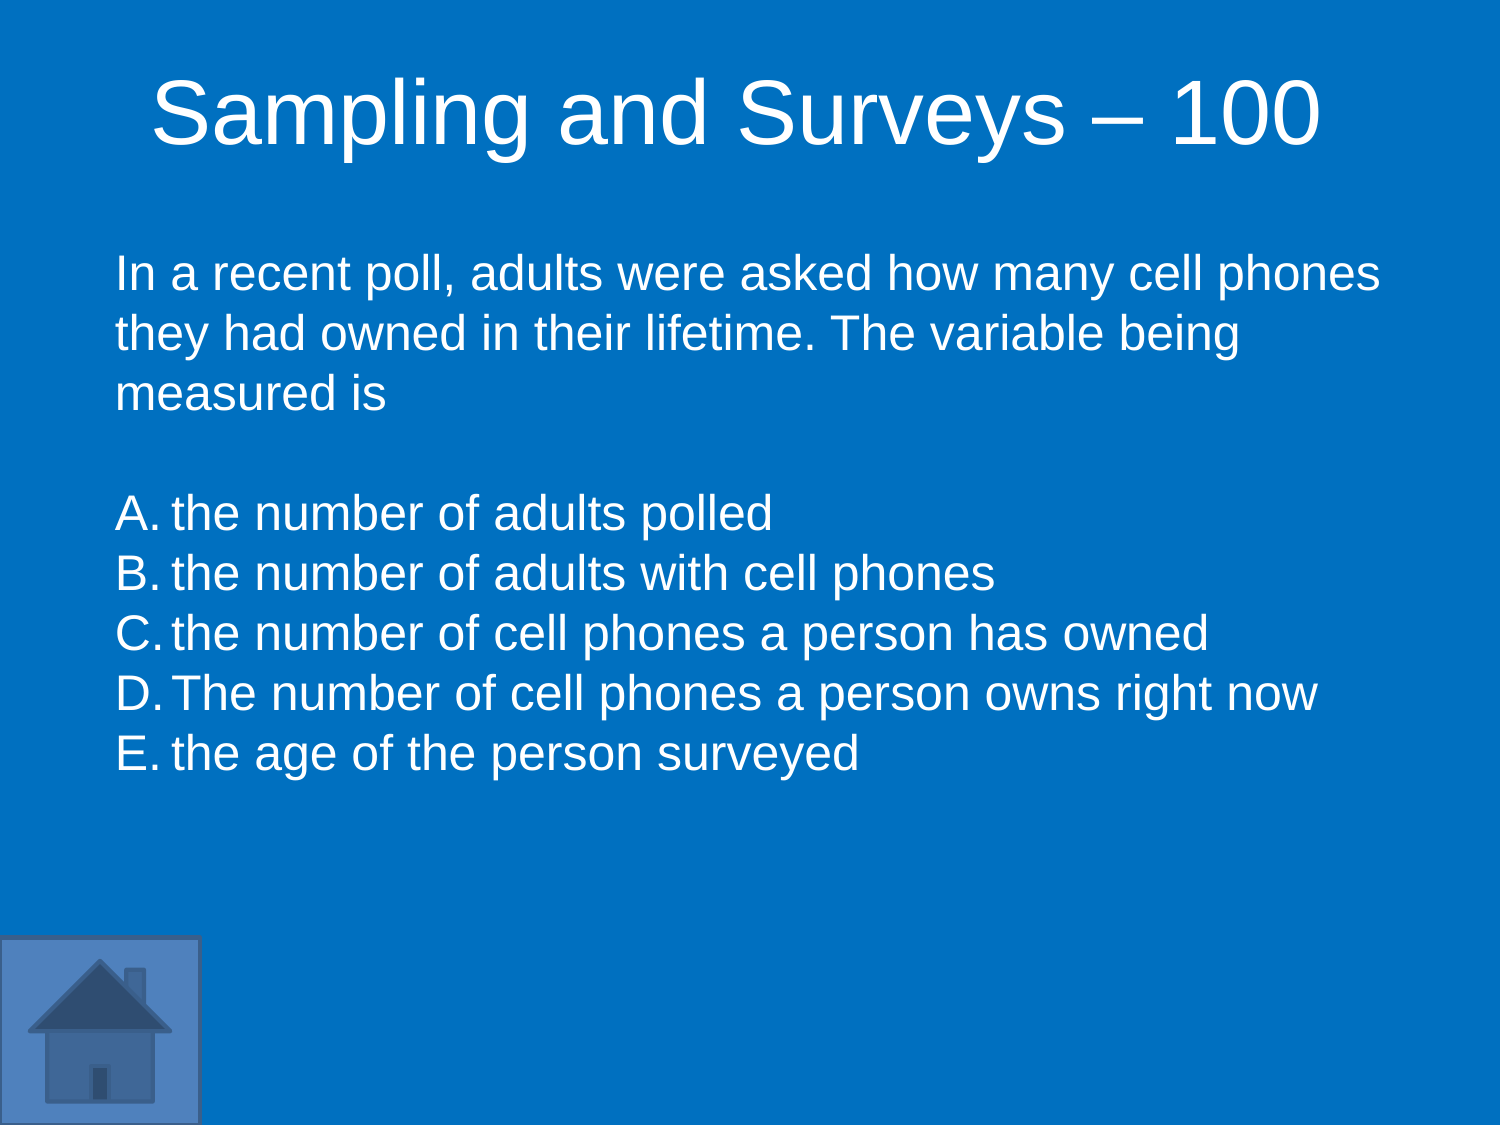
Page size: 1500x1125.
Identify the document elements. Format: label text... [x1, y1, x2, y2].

text_box In a recent poll, adults were asked how many cell phones they had owned in their lifetime. The variable being measured is the number of adults polled the number of adults with cell phones the number of cell phones a person has owned The number of cell phones a person owns right now the age of the person surveyed [99, 232, 1425, 788]
text_box [0, 935, 202, 1125]
text_box Sampling and Surveys – 100 [74, 45, 1425, 233]
